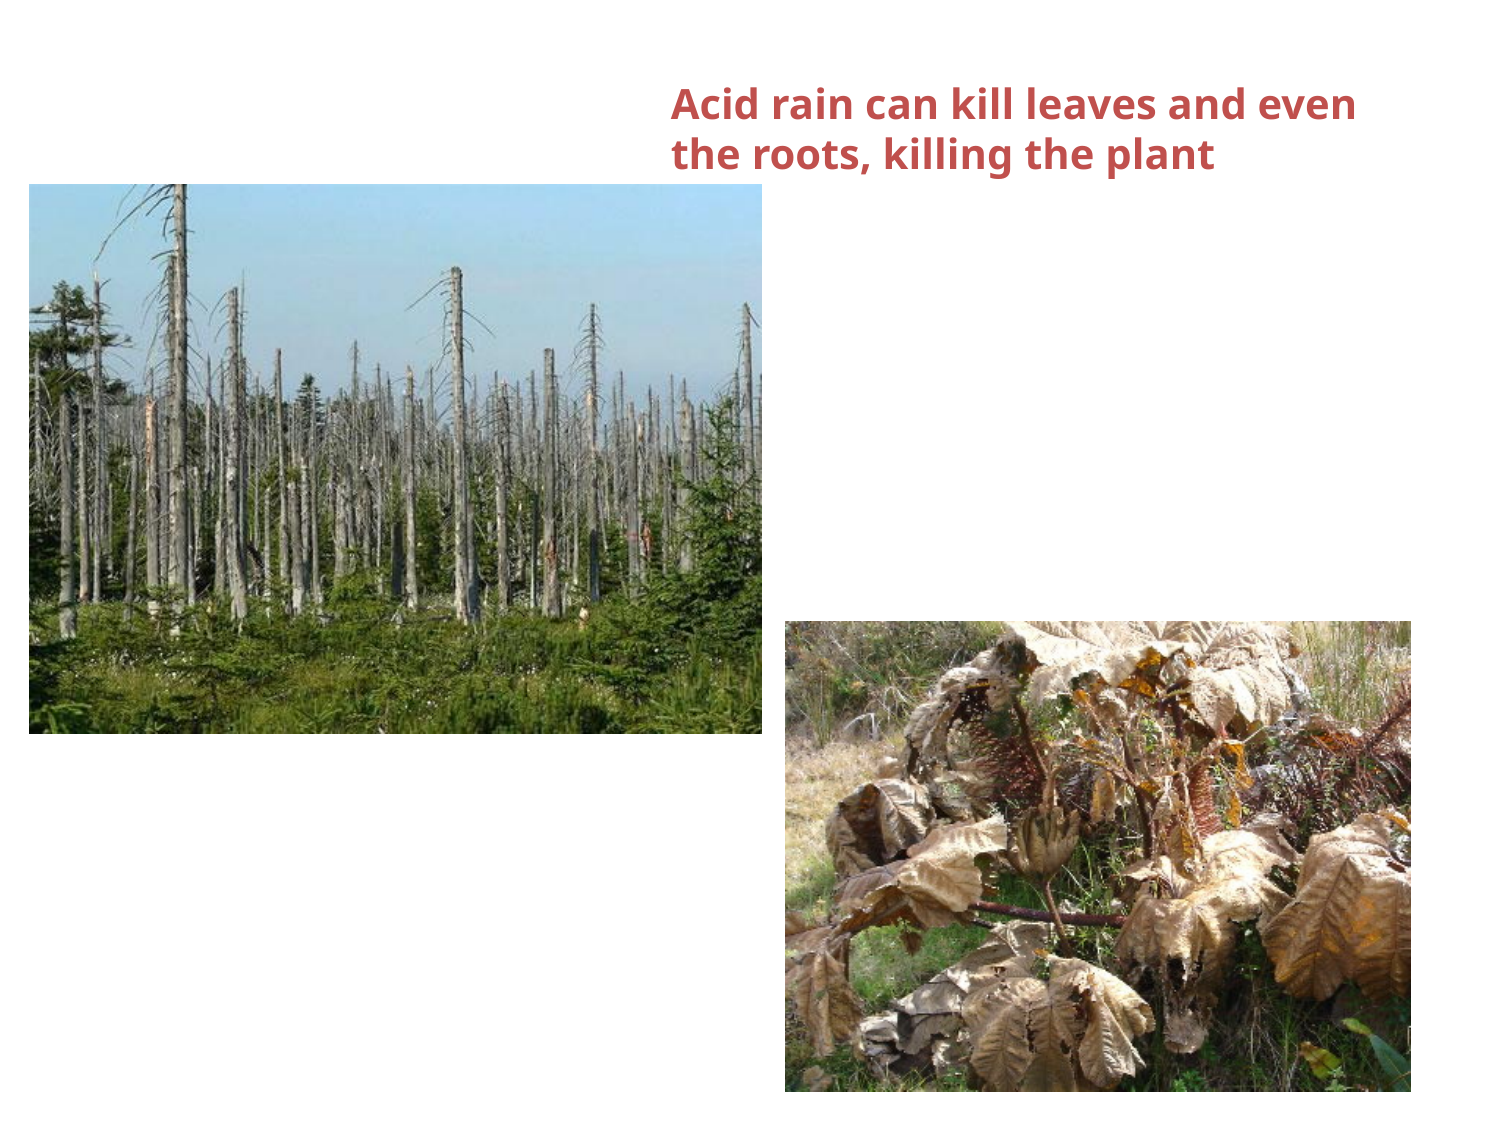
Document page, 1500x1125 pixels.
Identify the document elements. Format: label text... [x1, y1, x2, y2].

text_box Acid rain can kill leaves and even the roots, killing the plant [656, 70, 1407, 186]
picture [785, 621, 1411, 1093]
picture [29, 184, 763, 735]
